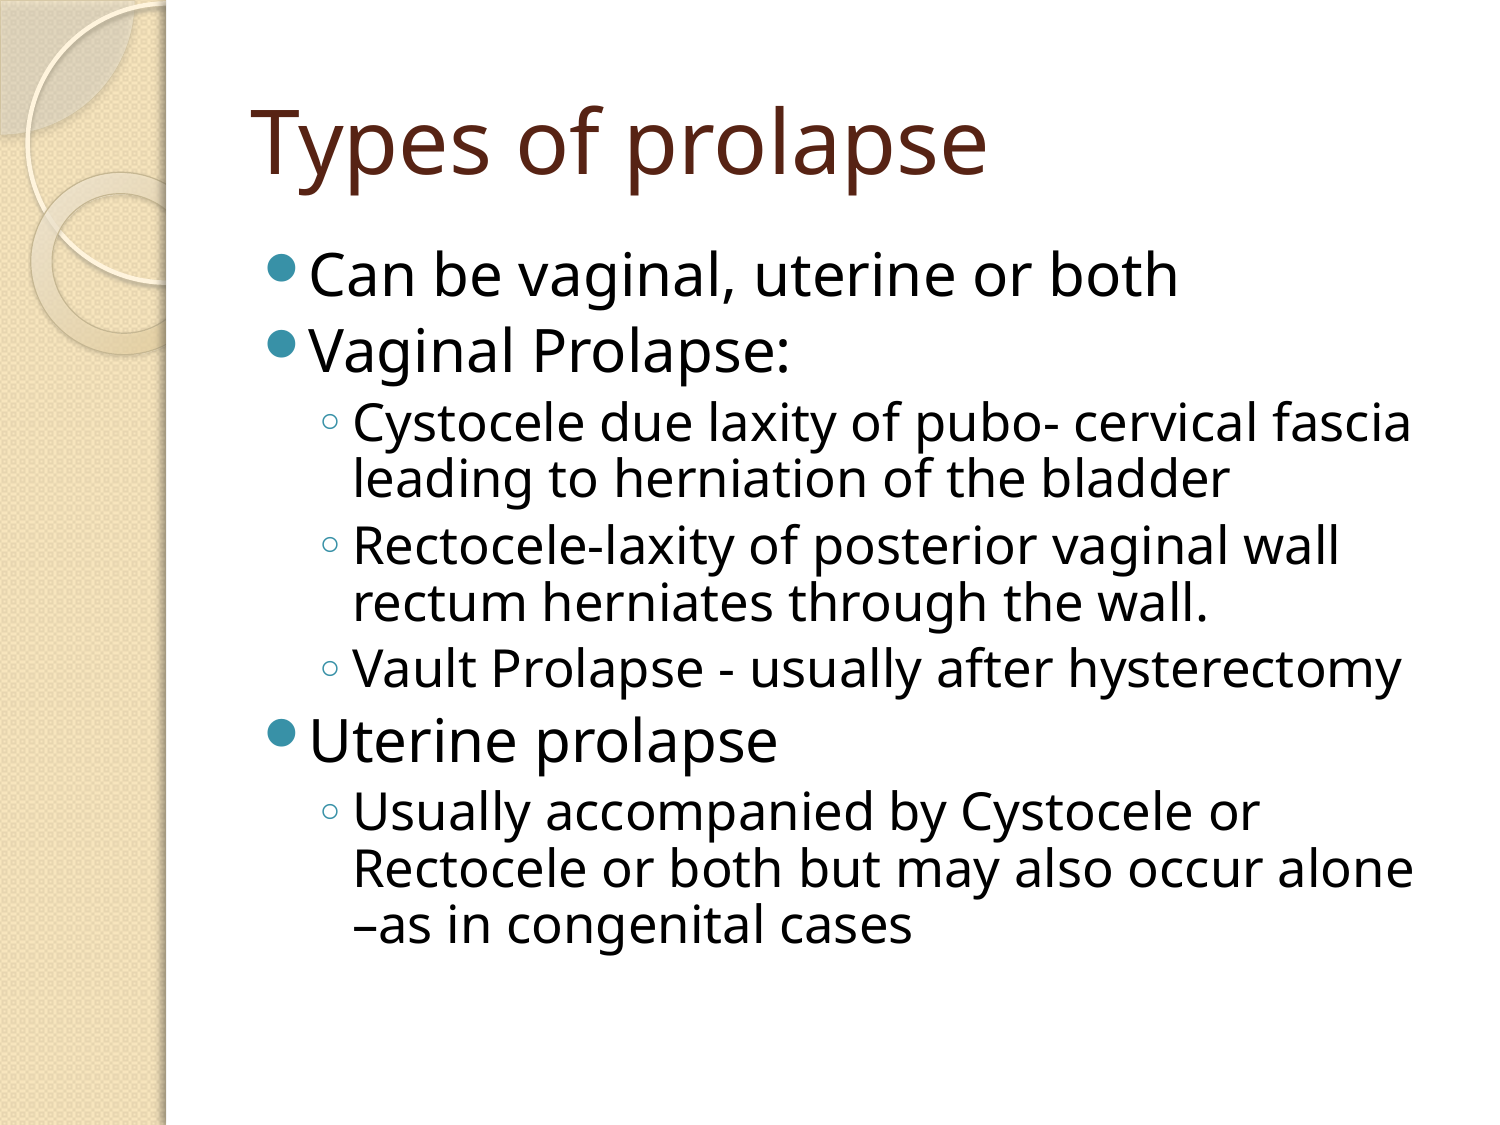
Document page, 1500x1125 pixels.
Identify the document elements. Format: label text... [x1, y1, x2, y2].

title Types of prolapse [235, 45, 1466, 233]
list Can be vaginal, uterine or both Vaginal Prolapse: Cystocele due laxity of pubo- cervical fascia leading to herniation of the bladder Rectocele-laxity of posterior vaginal wall rectum herniates through the wall. Vault Prolapse - usually after hysterectomy Uterine prolapse Usually accompanied by Cystocele or Rectocele or both but may also occur alone –as in congenital cases [235, 237, 1466, 1025]
